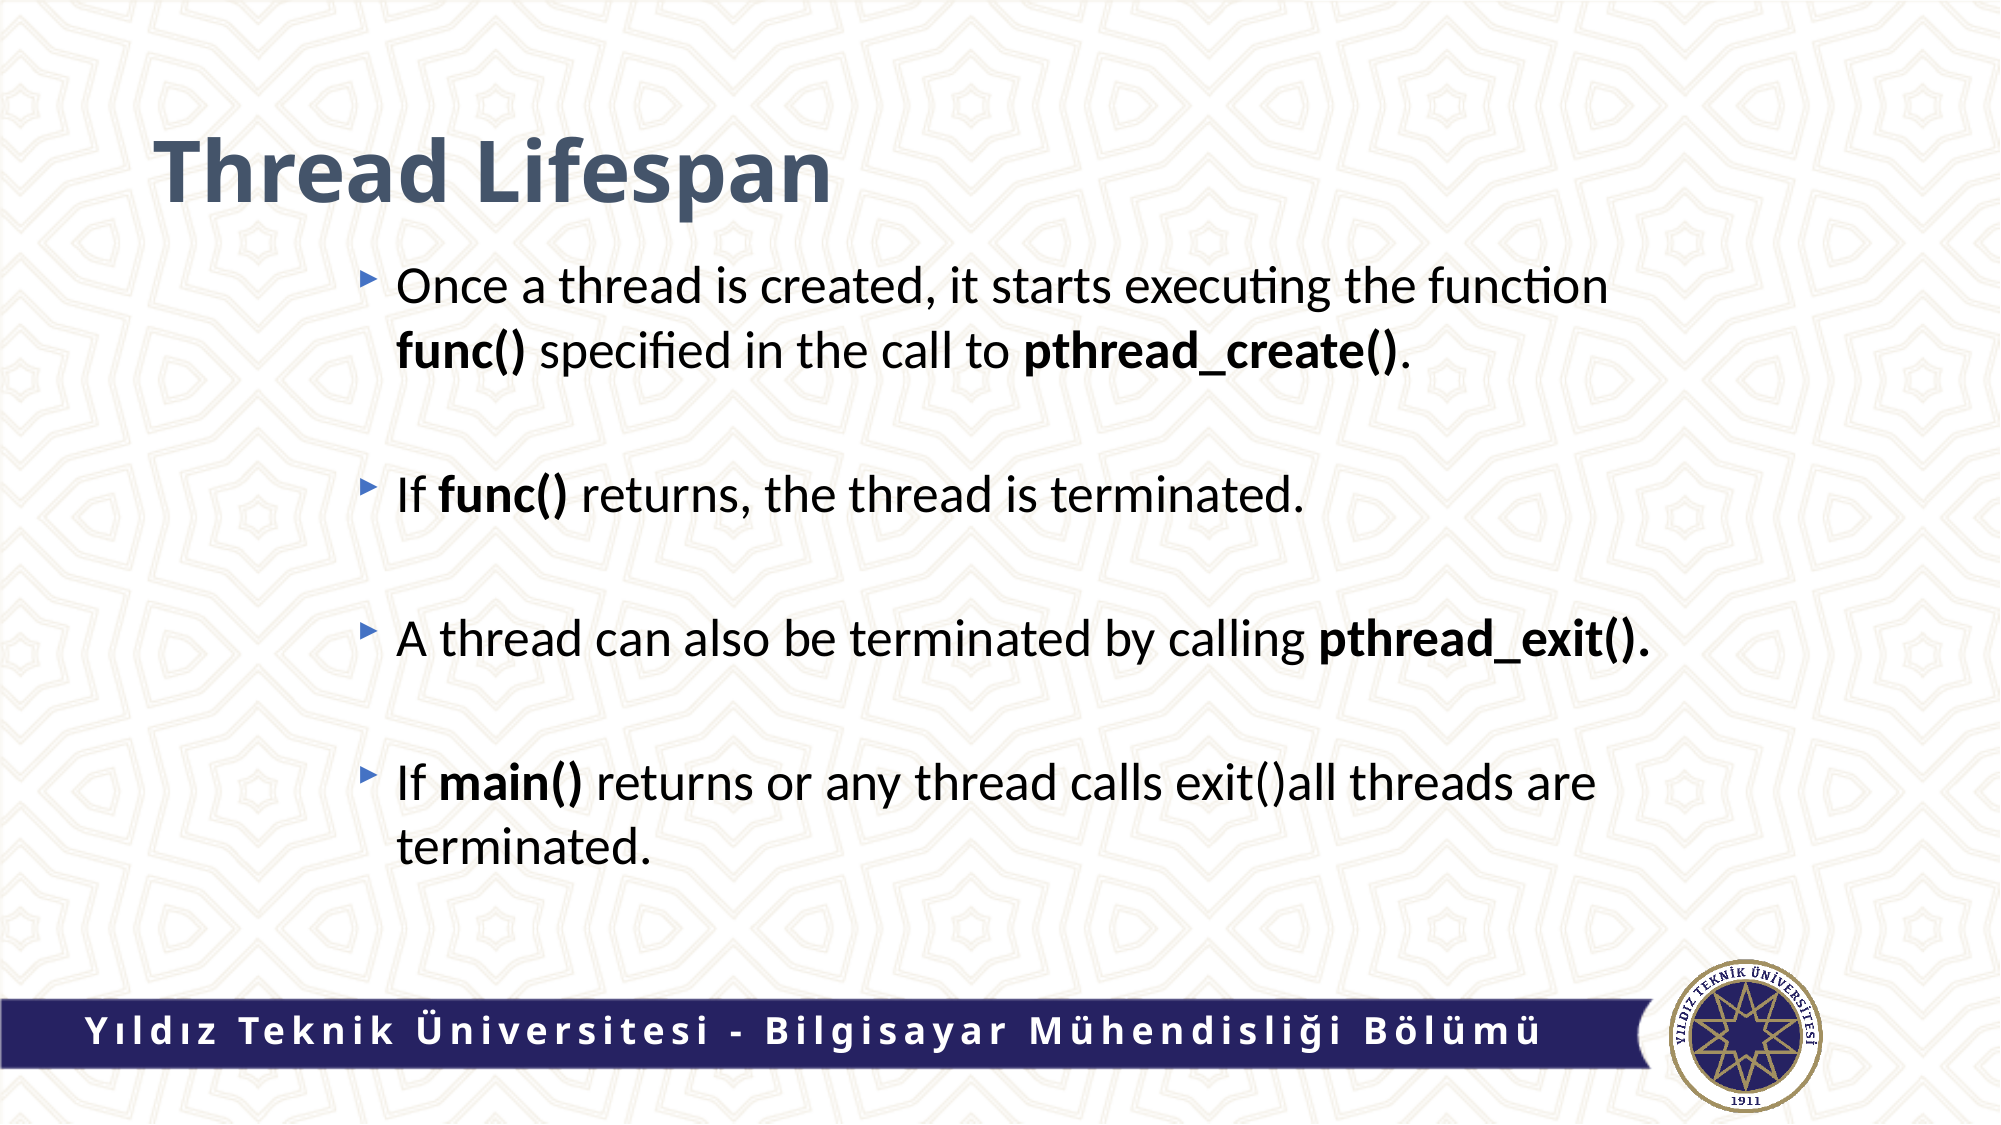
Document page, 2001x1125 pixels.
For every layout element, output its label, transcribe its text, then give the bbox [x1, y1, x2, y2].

picture [0, 0, 2000, 1125]
list Once a thread is created, it starts executing the function func() specified in the call to pthread_create(). If func() returns, the thread is terminated. A thread can also be terminated by calling pthread_exit(). If main() returns or any thread calls exit()all threads are terminated. [324, 278, 1675, 986]
footer Yıldız Teknik Üniversitesi - Bilgisayar Mühendisliği Bölümü [0, 997, 1628, 1069]
title Thread Lifespan [137, 59, 1863, 278]
